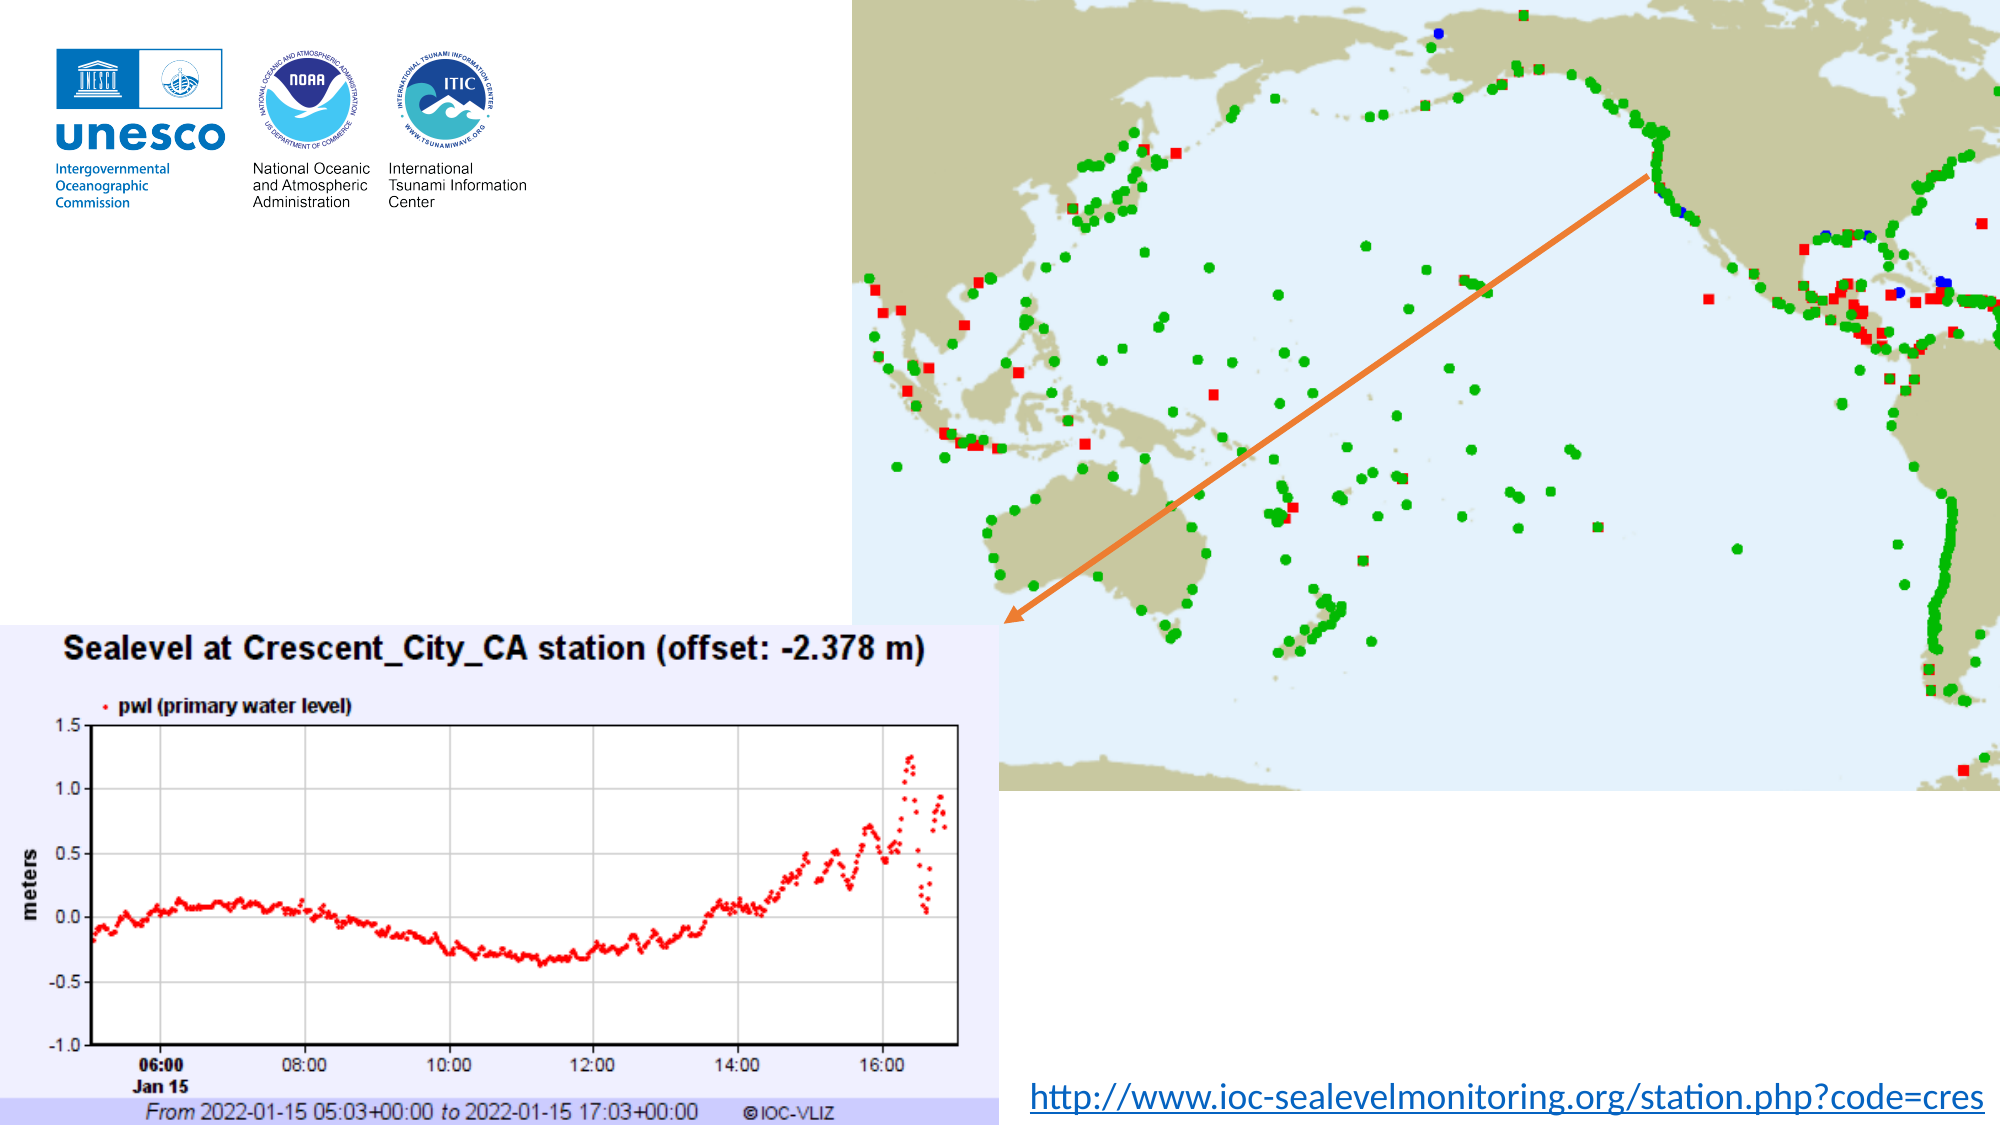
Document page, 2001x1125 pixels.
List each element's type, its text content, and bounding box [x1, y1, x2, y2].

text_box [1003, 175, 1649, 624]
picture [43, 35, 527, 221]
picture [0, 0, 2000, 1125]
text_box http://www.ioc-sealevelmonitoring.org/station.php?code=cres [999, 1064, 2000, 1125]
